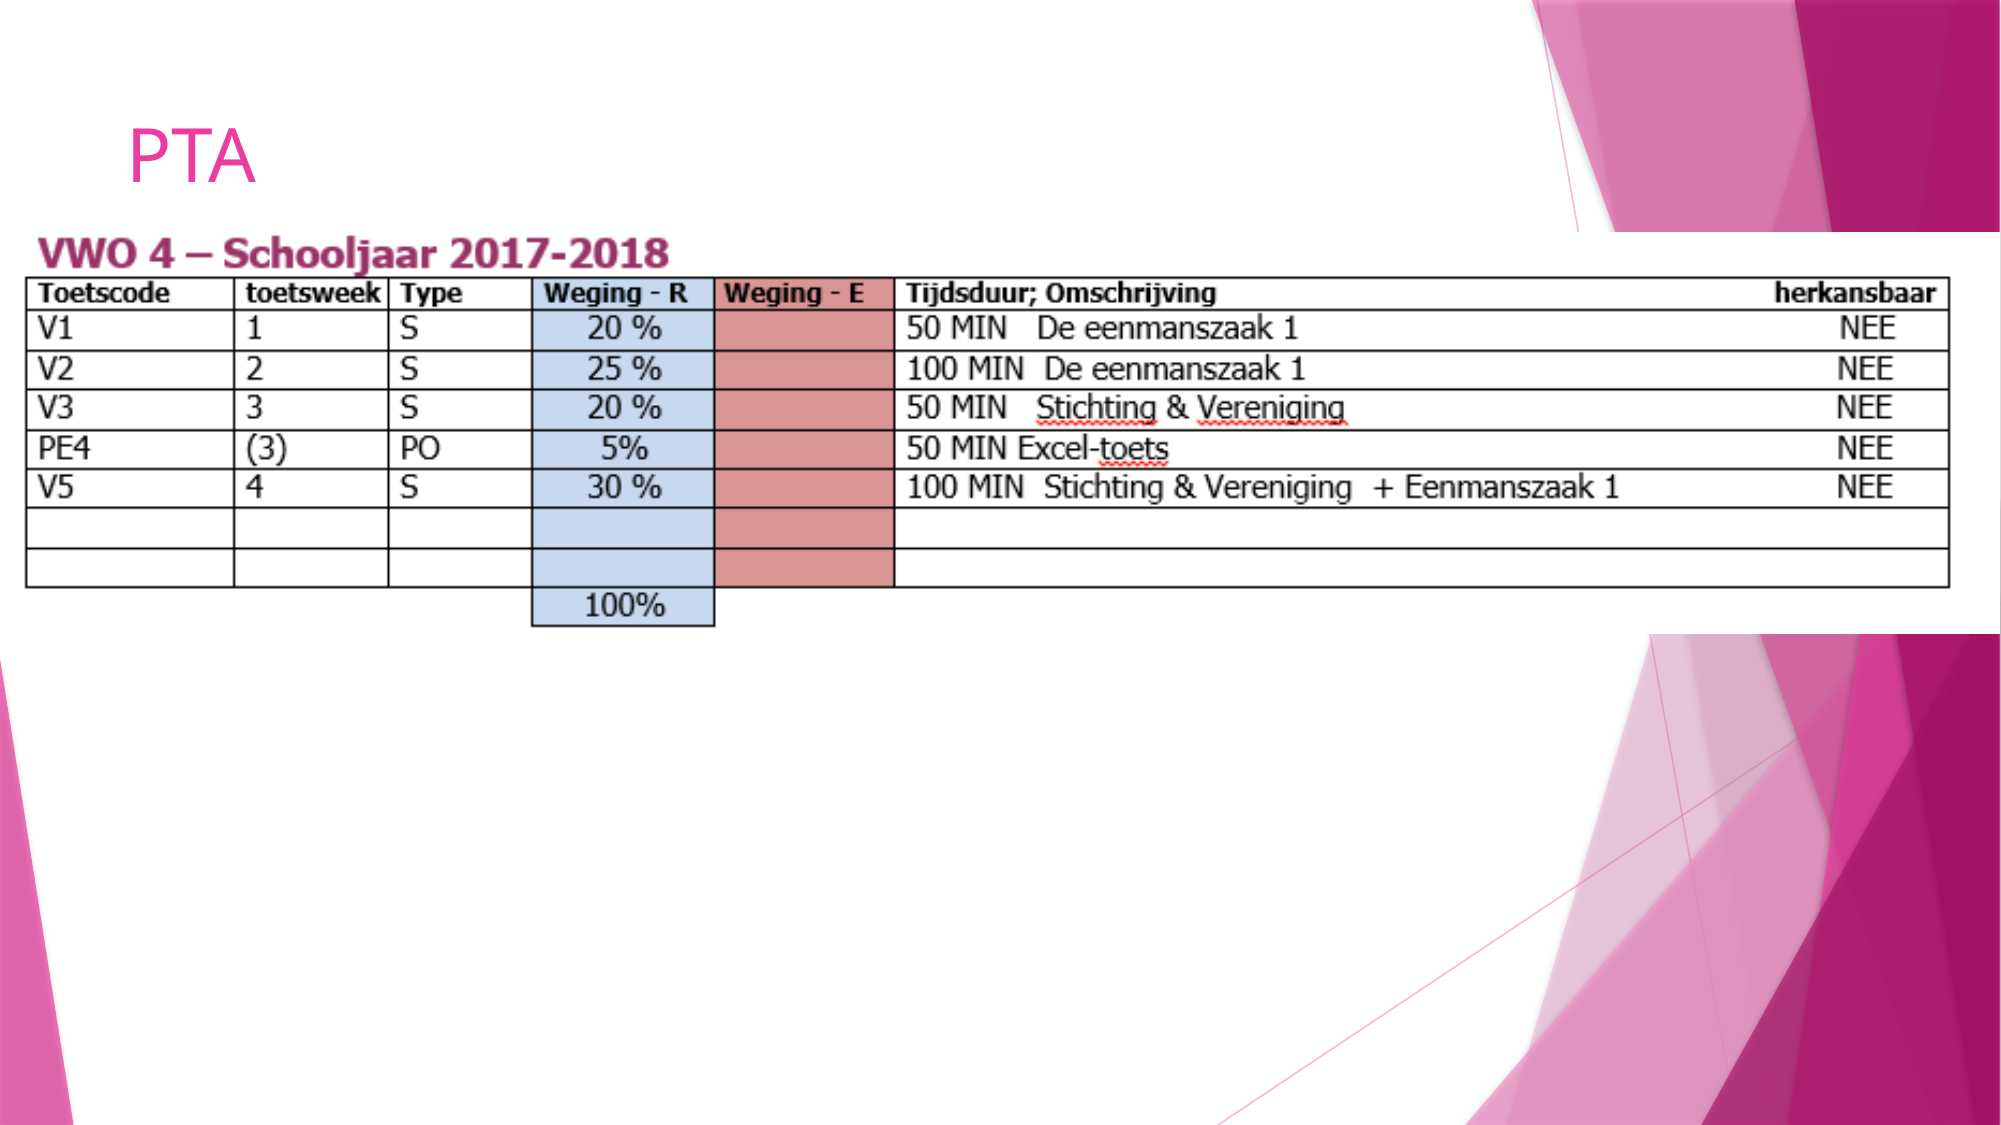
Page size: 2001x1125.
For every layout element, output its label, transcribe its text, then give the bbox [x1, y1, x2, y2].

picture [0, 231, 2000, 634]
title PTA [111, 99, 1522, 229]
